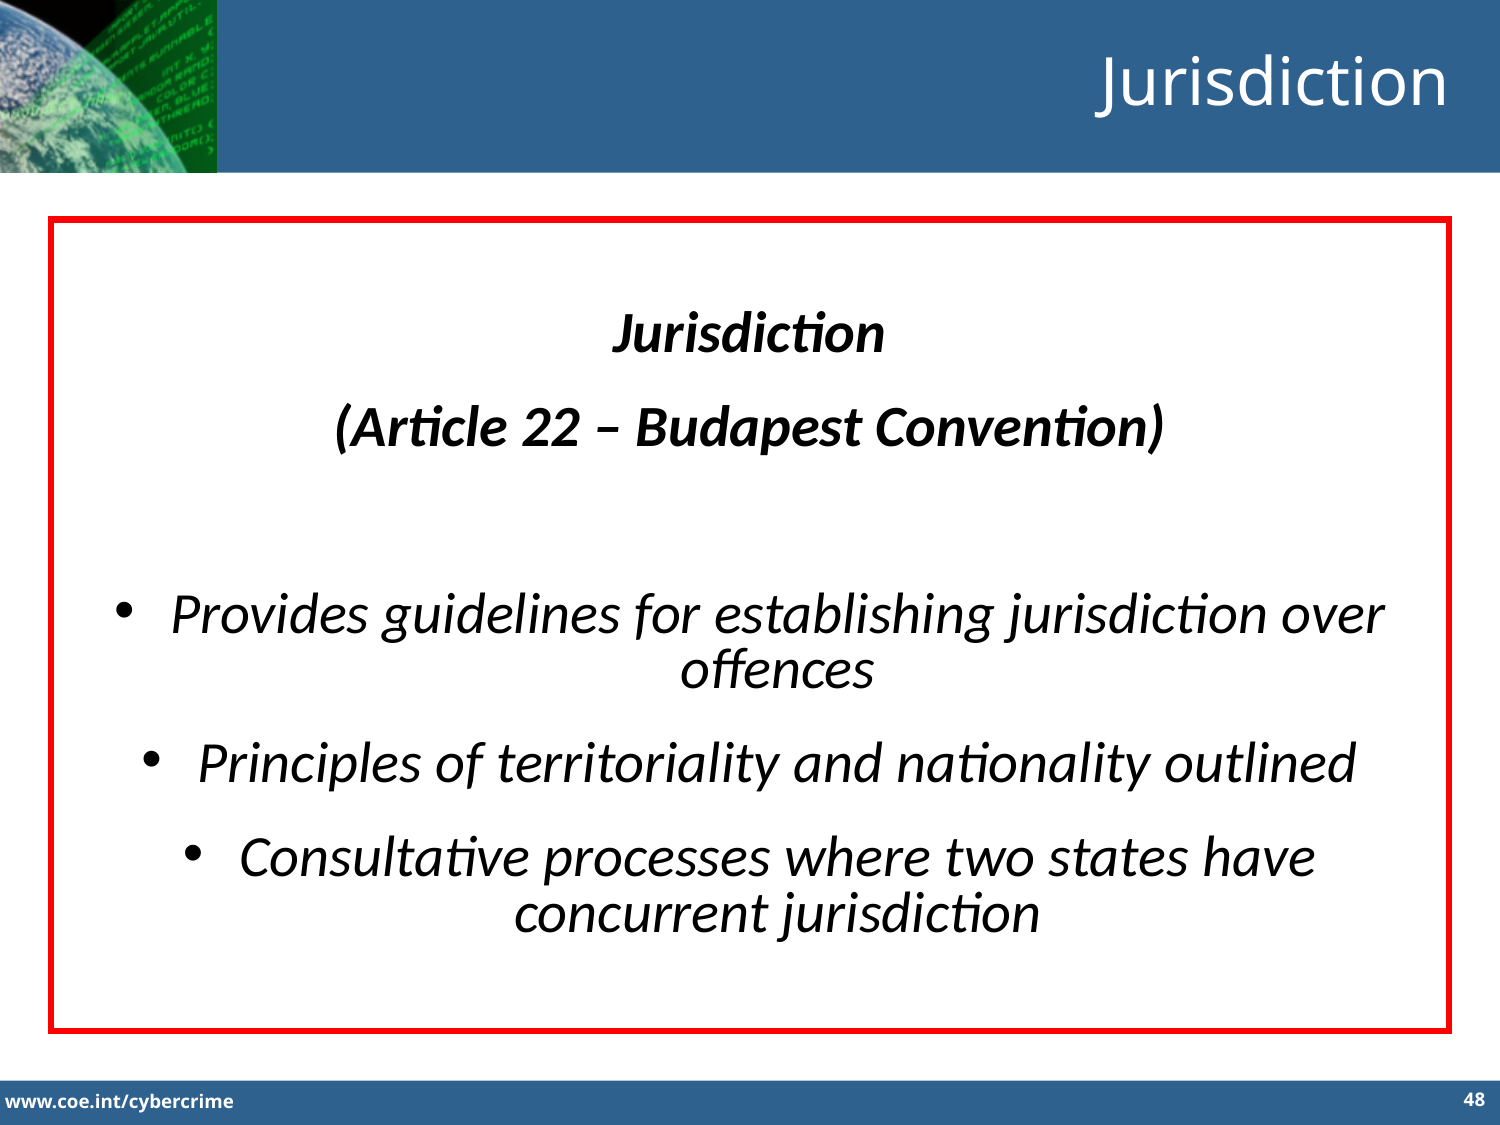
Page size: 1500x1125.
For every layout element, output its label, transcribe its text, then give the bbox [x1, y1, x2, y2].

text_box Jurisdiction (Article 22 – Budapest Convention) Provides guidelines for establishing jurisdiction over offences Principles of territoriality and nationality outlined Consultative processes where two states have concurrent jurisdiction [51, 219, 1449, 1032]
text_box Jurisdiction [230, 31, 1483, 126]
picture [0, 0, 217, 173]
